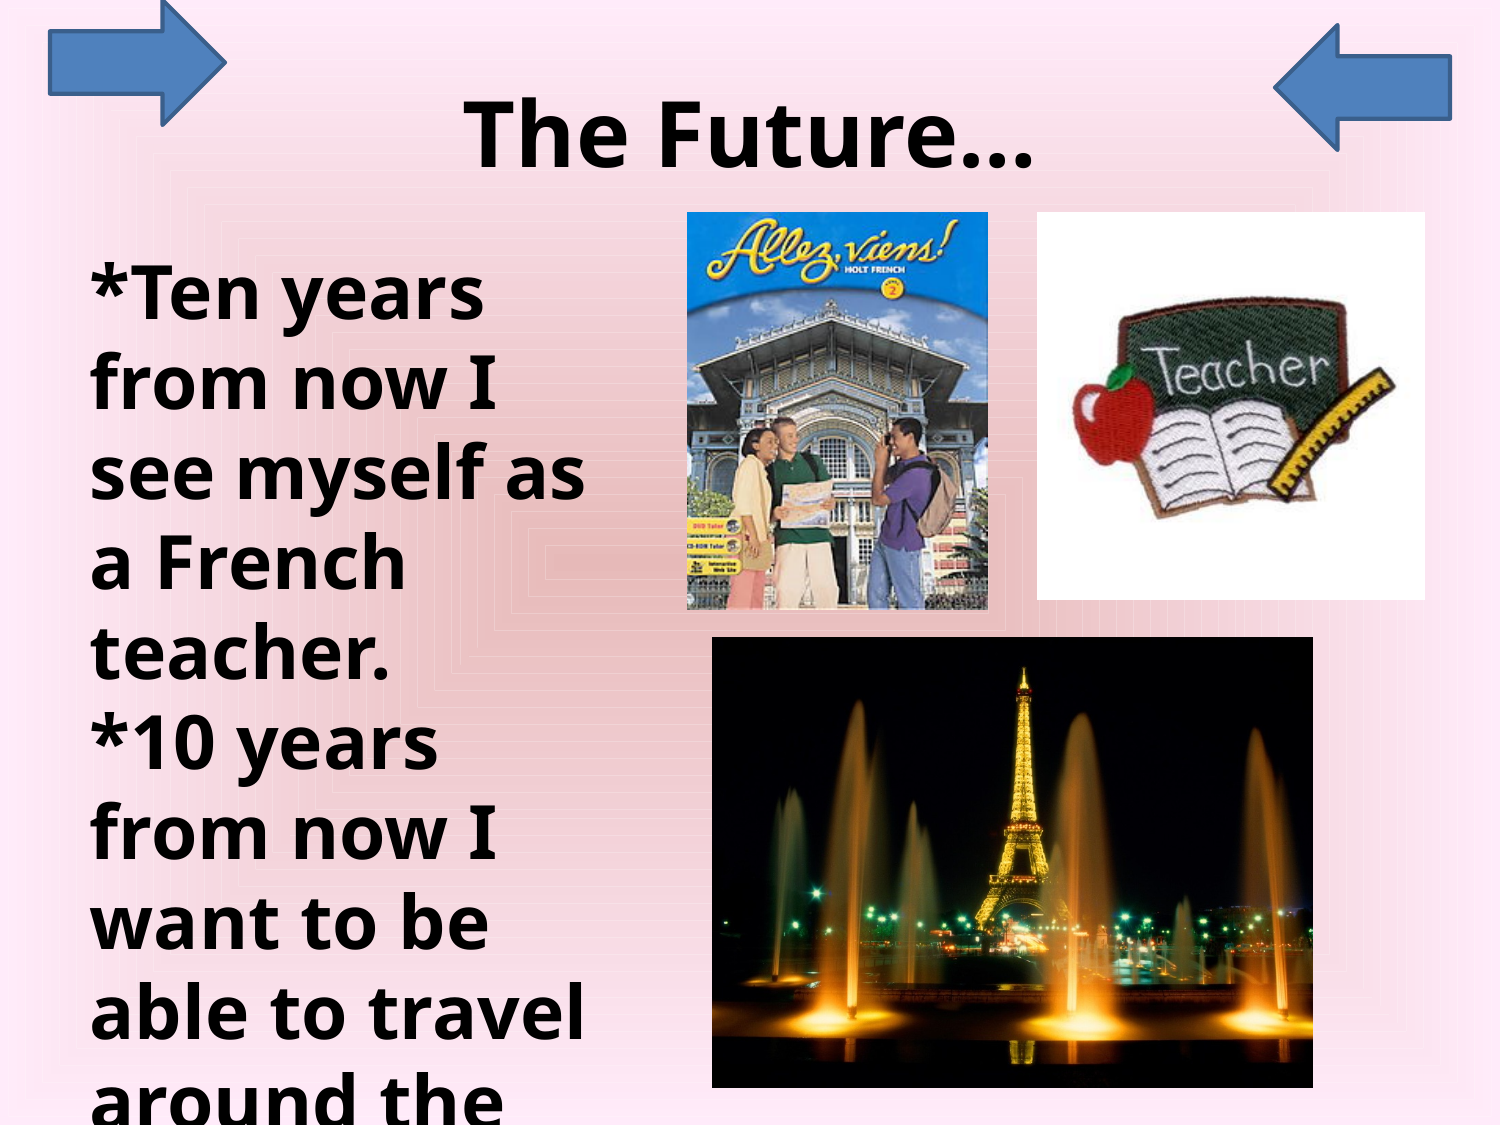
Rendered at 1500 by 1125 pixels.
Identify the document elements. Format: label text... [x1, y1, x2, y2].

title The Future… [75, 37, 1425, 225]
picture [712, 637, 1313, 1088]
text_box *Ten years from now I see myself as a French teacher. *10 years from now I want to be able to travel around the world. Learn new things and be successful. [74, 237, 613, 1125]
text_box [47, 0, 228, 127]
text_box [1272, 23, 1453, 152]
picture [687, 212, 988, 610]
picture [1037, 212, 1426, 601]
